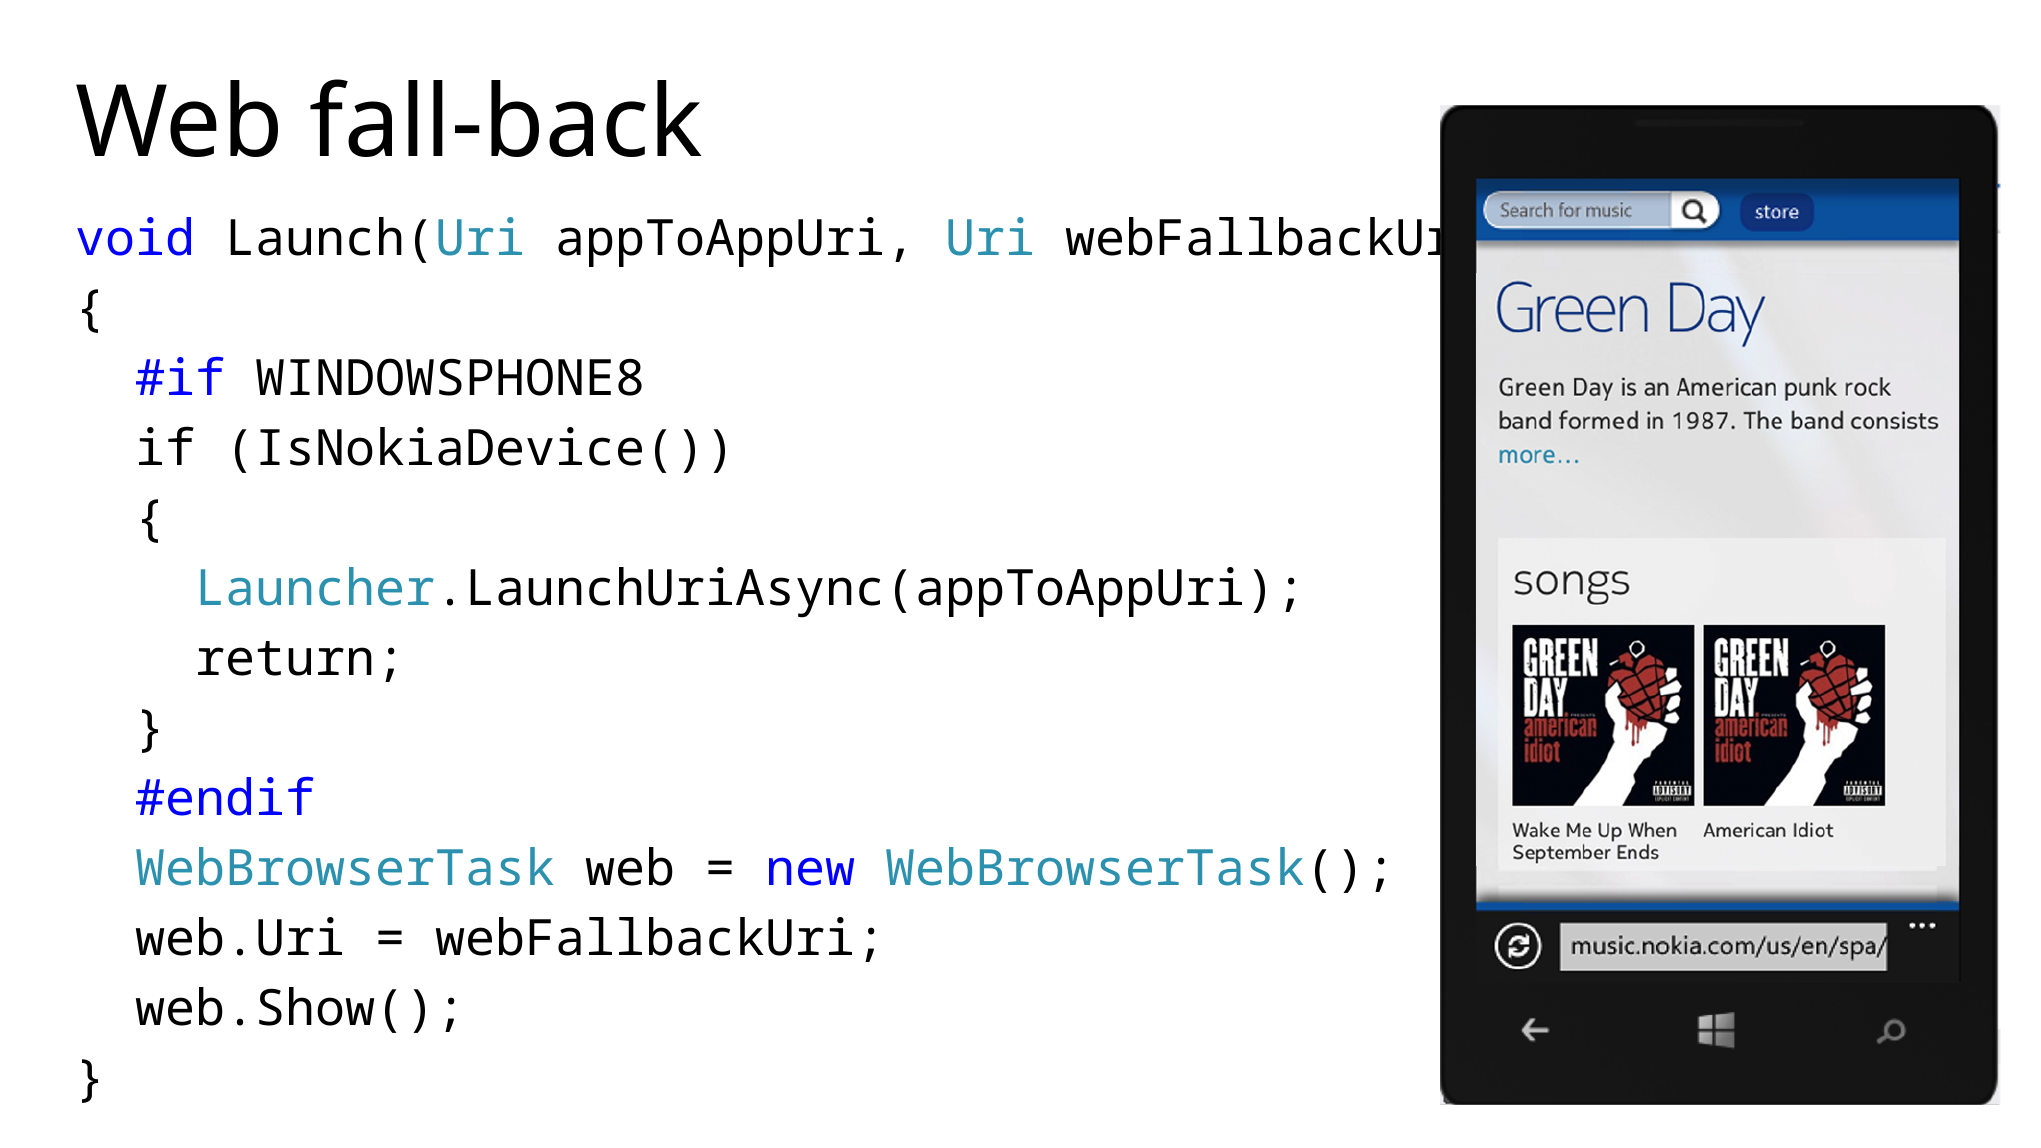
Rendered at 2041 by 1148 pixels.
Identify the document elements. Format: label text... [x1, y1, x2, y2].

list void Launch(Uri appToAppUri, Uri webFallbackUri) { #if WINDOWSPHONE8 if (IsNokiaDevice()) { Launcher.LaunchUriAsync(appToAppUri); return; } #endif WebBrowserTask web = new WebBrowserTask(); web.Uri = webFallbackUri; web.Show(); } [45, 181, 1435, 1082]
picture [1440, 104, 2016, 1106]
title Web fall-back [45, 48, 1996, 181]
